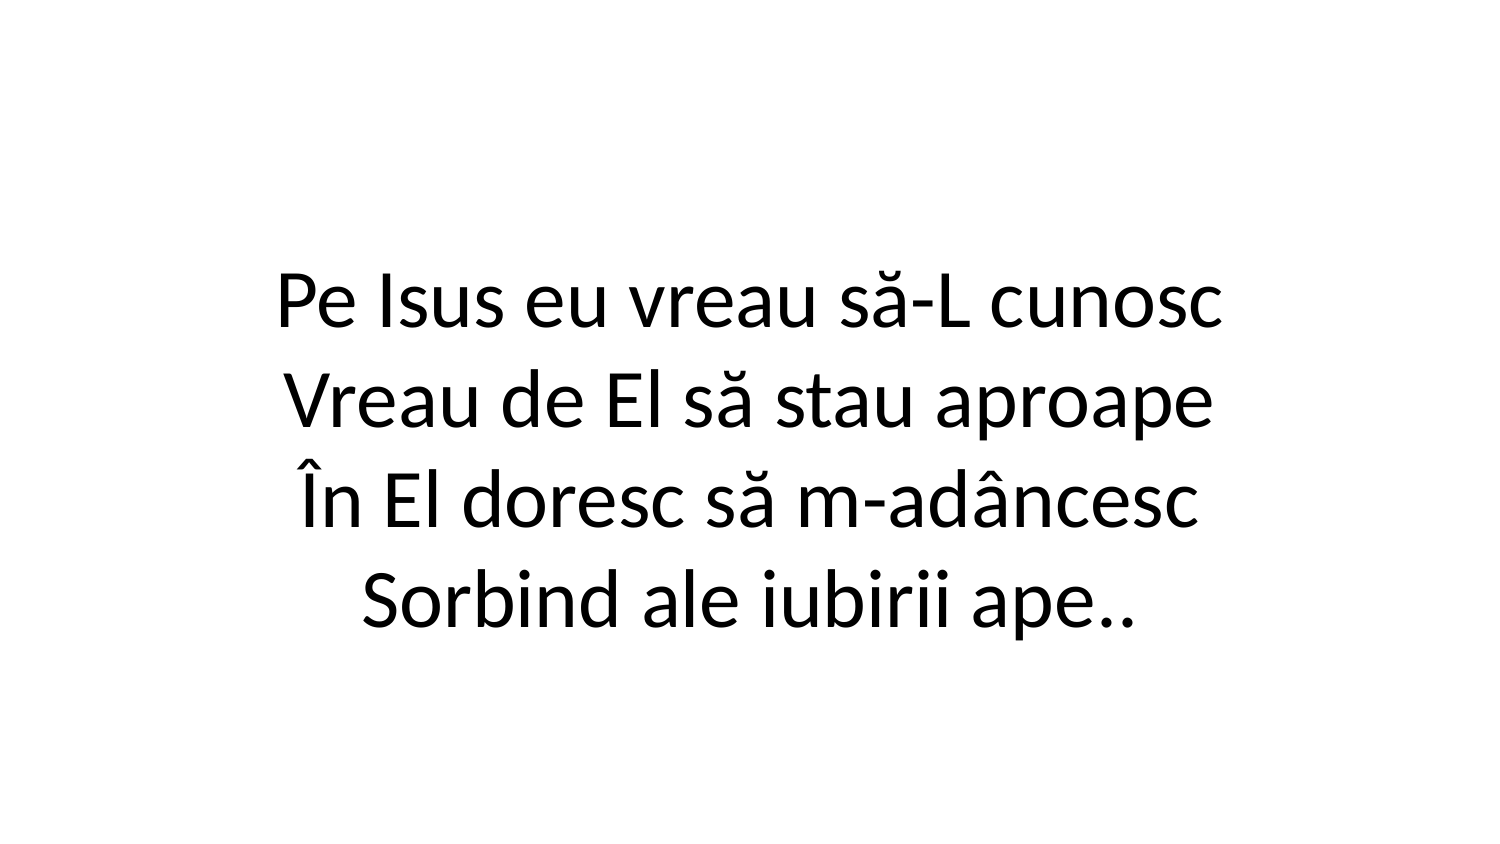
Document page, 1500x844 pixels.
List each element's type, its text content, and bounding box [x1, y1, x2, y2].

text_box Pe Isus eu vreau să-L cunosc Vreau de El să stau aproape În El doresc să m-adâncesc Sorbind ale iubirii ape.. [260, 192, 1240, 652]
